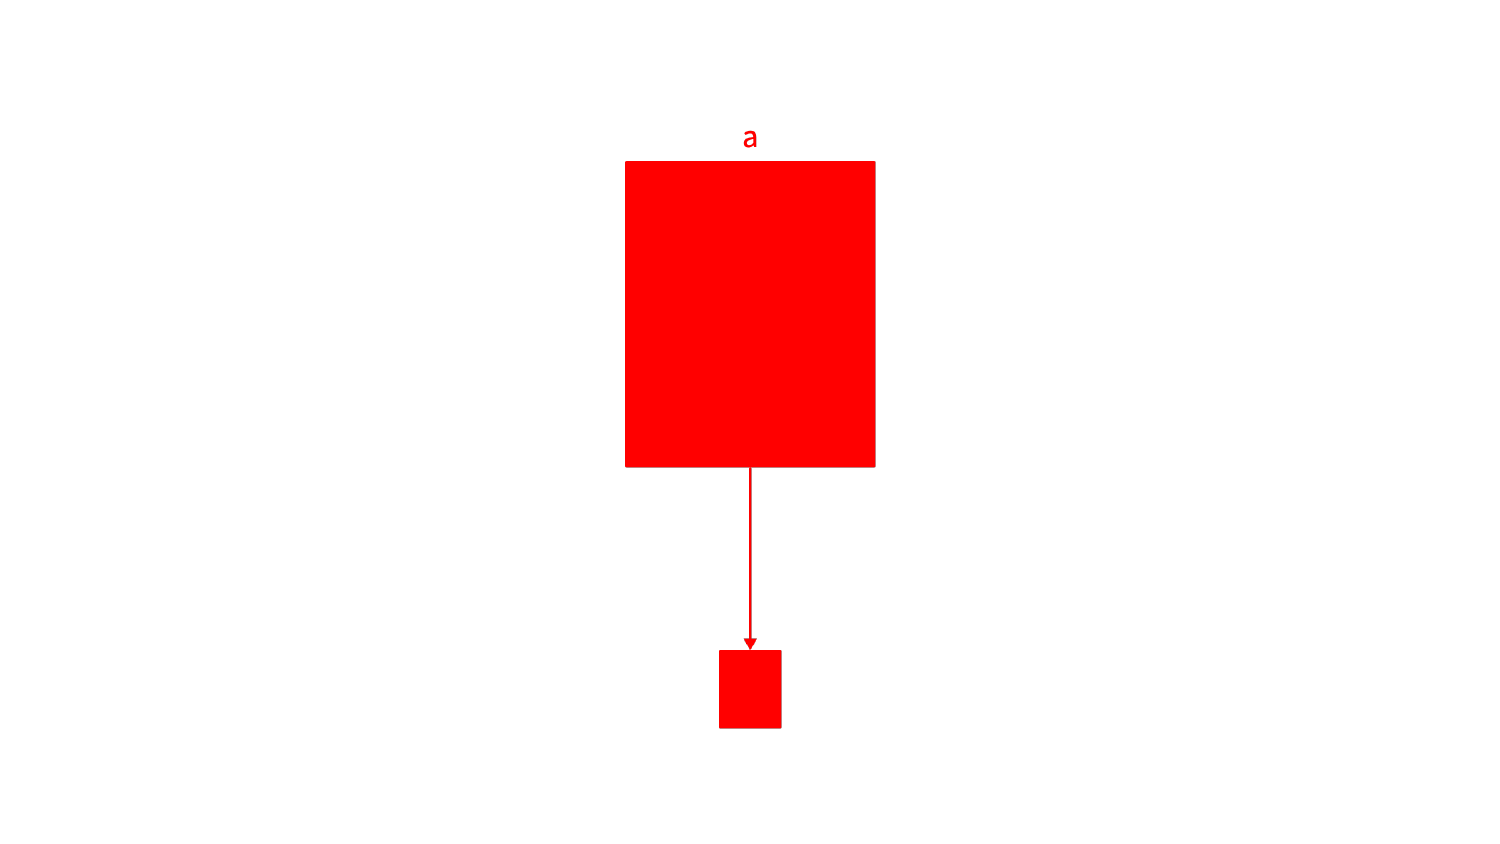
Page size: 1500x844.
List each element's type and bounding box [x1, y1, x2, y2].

picture [509, 0, 991, 844]
